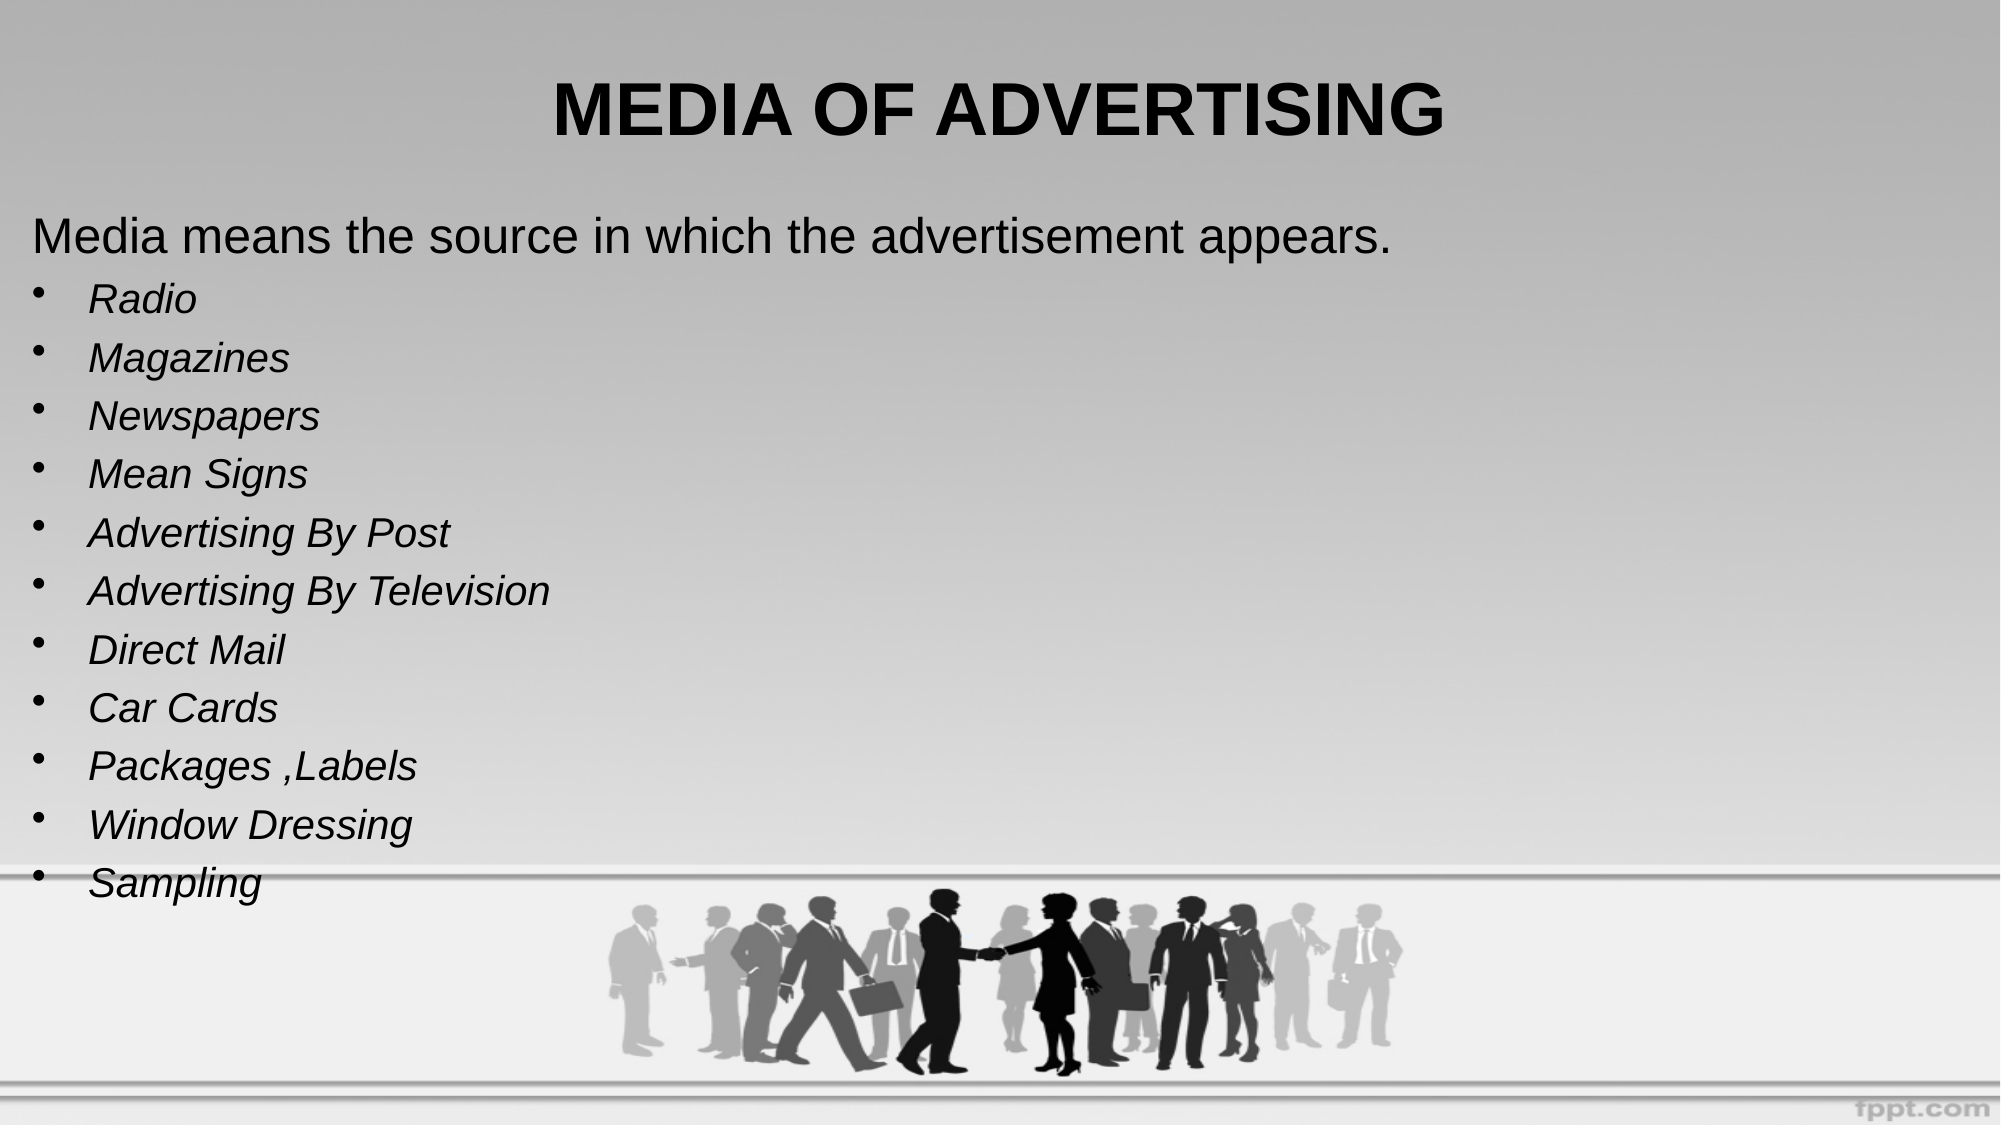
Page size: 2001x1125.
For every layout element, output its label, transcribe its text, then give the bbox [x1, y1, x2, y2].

picture [0, 0, 2001, 1125]
title MEDIA OF ADVERTISING [99, 45, 1900, 165]
list Media means the source in which the advertisement appears. Radio Magazines Newspapers Mean Signs Advertising By Post Advertising By Television Direct Mail Car Cards Packages ,Labels Window Dressing Sampling [16, 196, 1900, 1048]
